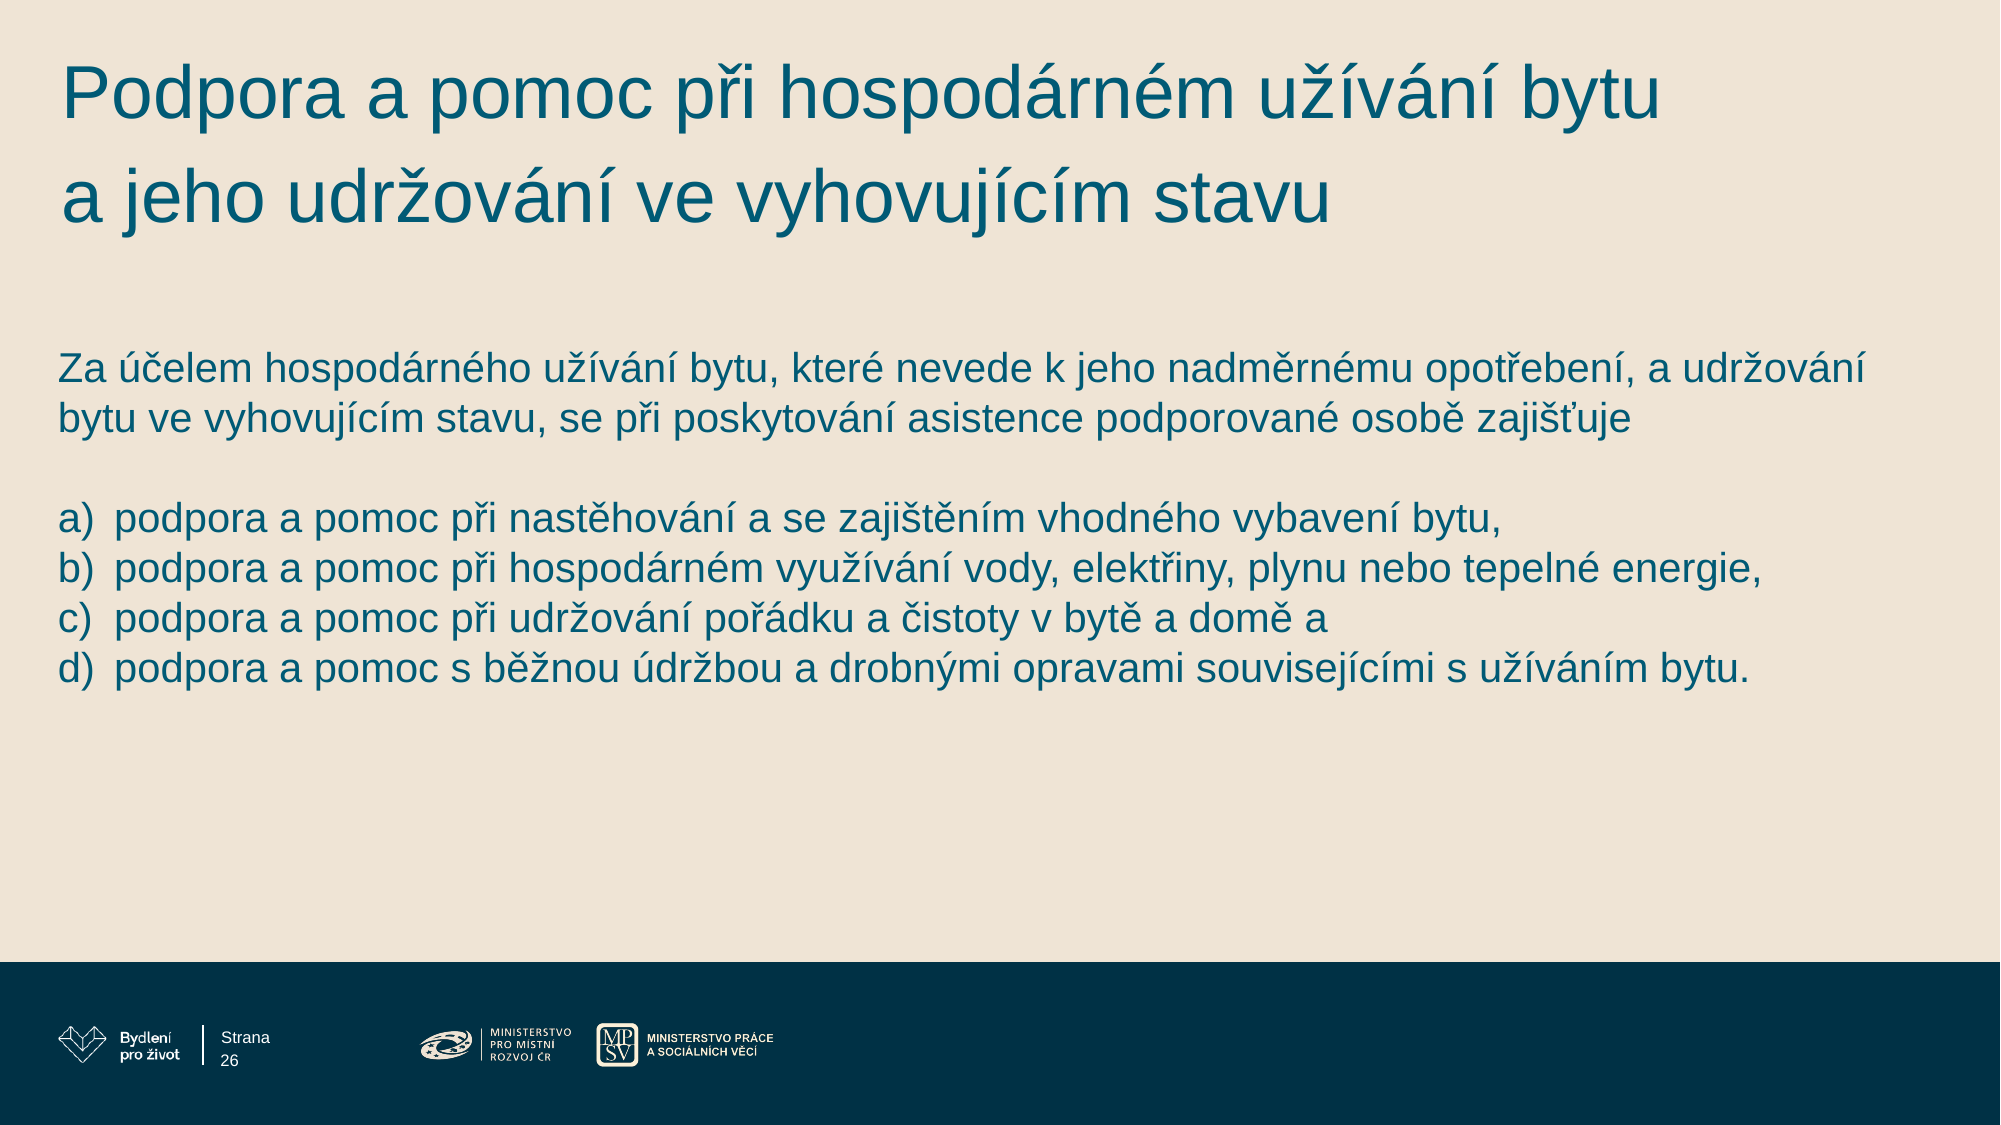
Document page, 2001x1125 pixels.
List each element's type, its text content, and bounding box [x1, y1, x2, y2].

text_box 26 [204, 1041, 254, 1078]
picture [148, 1049, 157, 1059]
picture [121, 1032, 131, 1042]
text_box Strana [206, 1019, 340, 1054]
picture [422, 1042, 458, 1059]
picture [597, 1024, 638, 1066]
text_box Podpora a pomoc při hospodárném užívání bytu a jeho udržování ve vyhovujícím stavu [46, 22, 1700, 245]
text_box [0, 962, 2000, 1125]
picture [425, 1032, 472, 1055]
picture [121, 1052, 126, 1062]
picture [648, 1035, 658, 1041]
text_box Za účelem hospodárného užívání bytu, které nevede k jeho nadměrnému opotřebení, a udržování bytu ve vyhovujícím stavu, se při poskytování asistence podporované osobě zajišťuje podpora a pomoc při nastěhování a se zajištěním vhodného vybavení bytu, podpora a pomoc při hospodárném využívání vody, elektřiny, plynu nebo tepelné energie, podpora a pomoc při udržování pořádku a čistoty v bytě a domě a podpora a pomoc s běžnou údržbou a drobnými opravami souvisejícími s užíváním bytu. [42, 333, 1958, 699]
